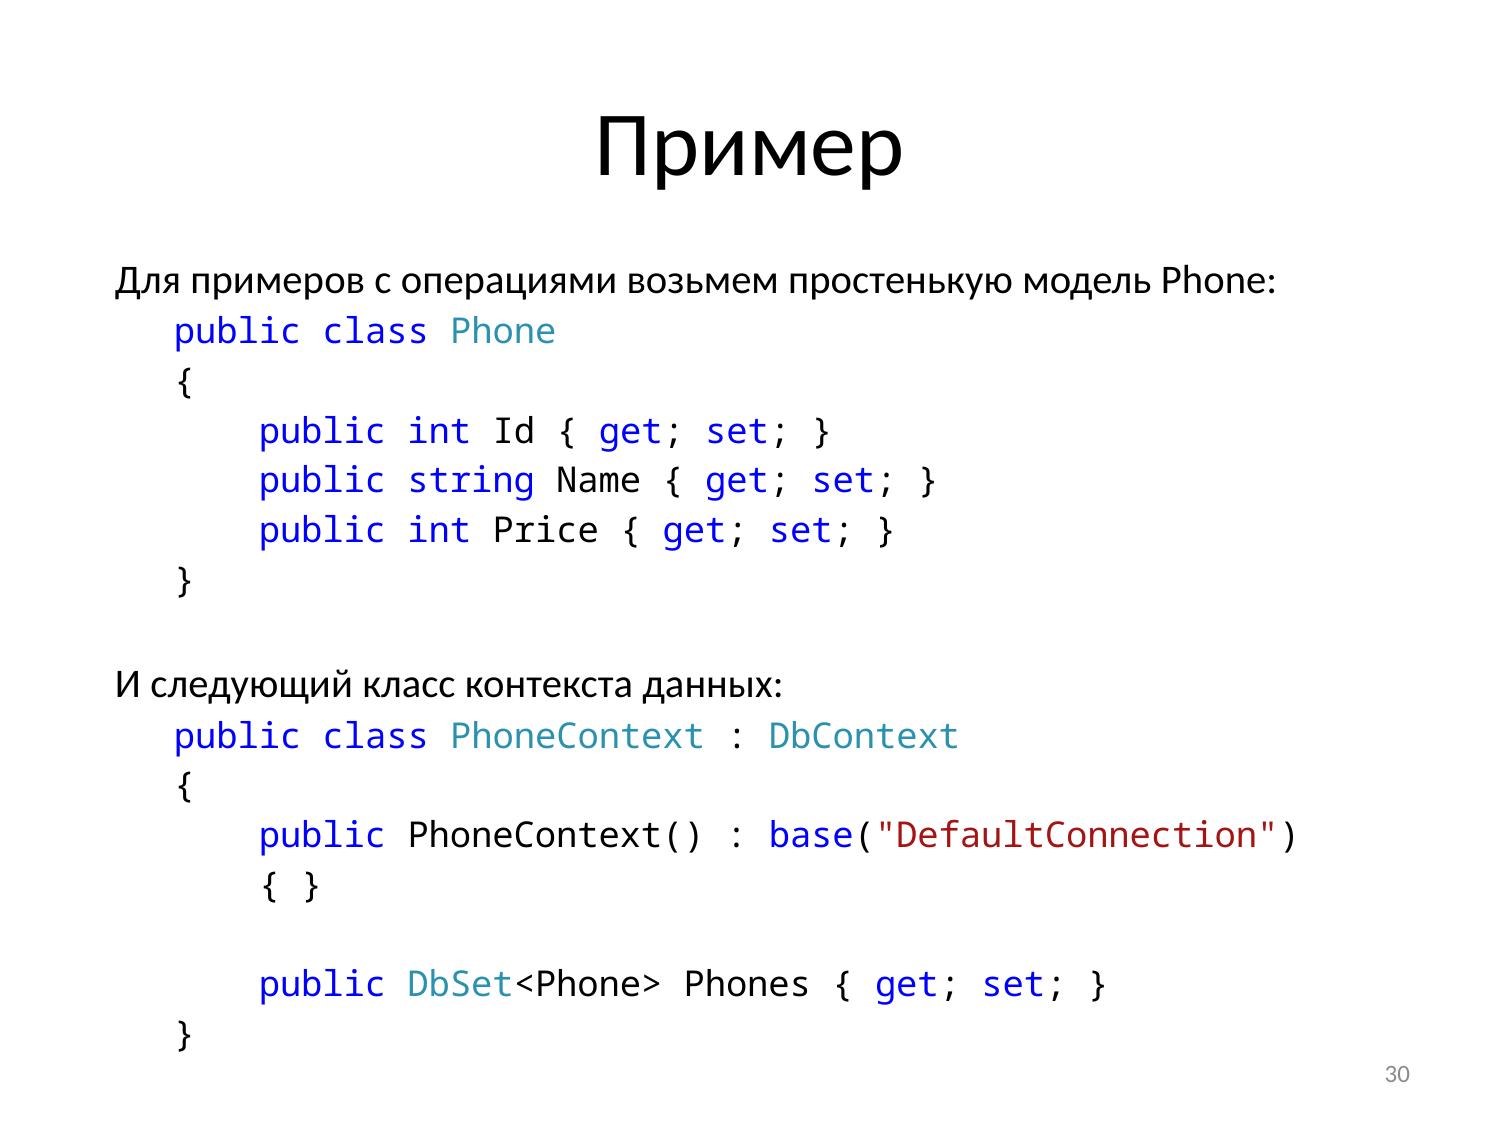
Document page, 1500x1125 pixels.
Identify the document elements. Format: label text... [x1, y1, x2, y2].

slide_number 30 [1074, 1042, 1425, 1103]
title Пример [75, 45, 1425, 233]
text_box Для примеров с операциями возьмем простенькую модель Phone: public class Phone { public int Id { get; set; } public string Name { get; set; } public int Price { get; set; } } И следующий класс контекста данных: public class PhoneContext : DbContext { public PhoneContext() : base("DefaultConnection") { } public DbSet<Phone> Phones { get; set; } } [99, 244, 1388, 1071]
